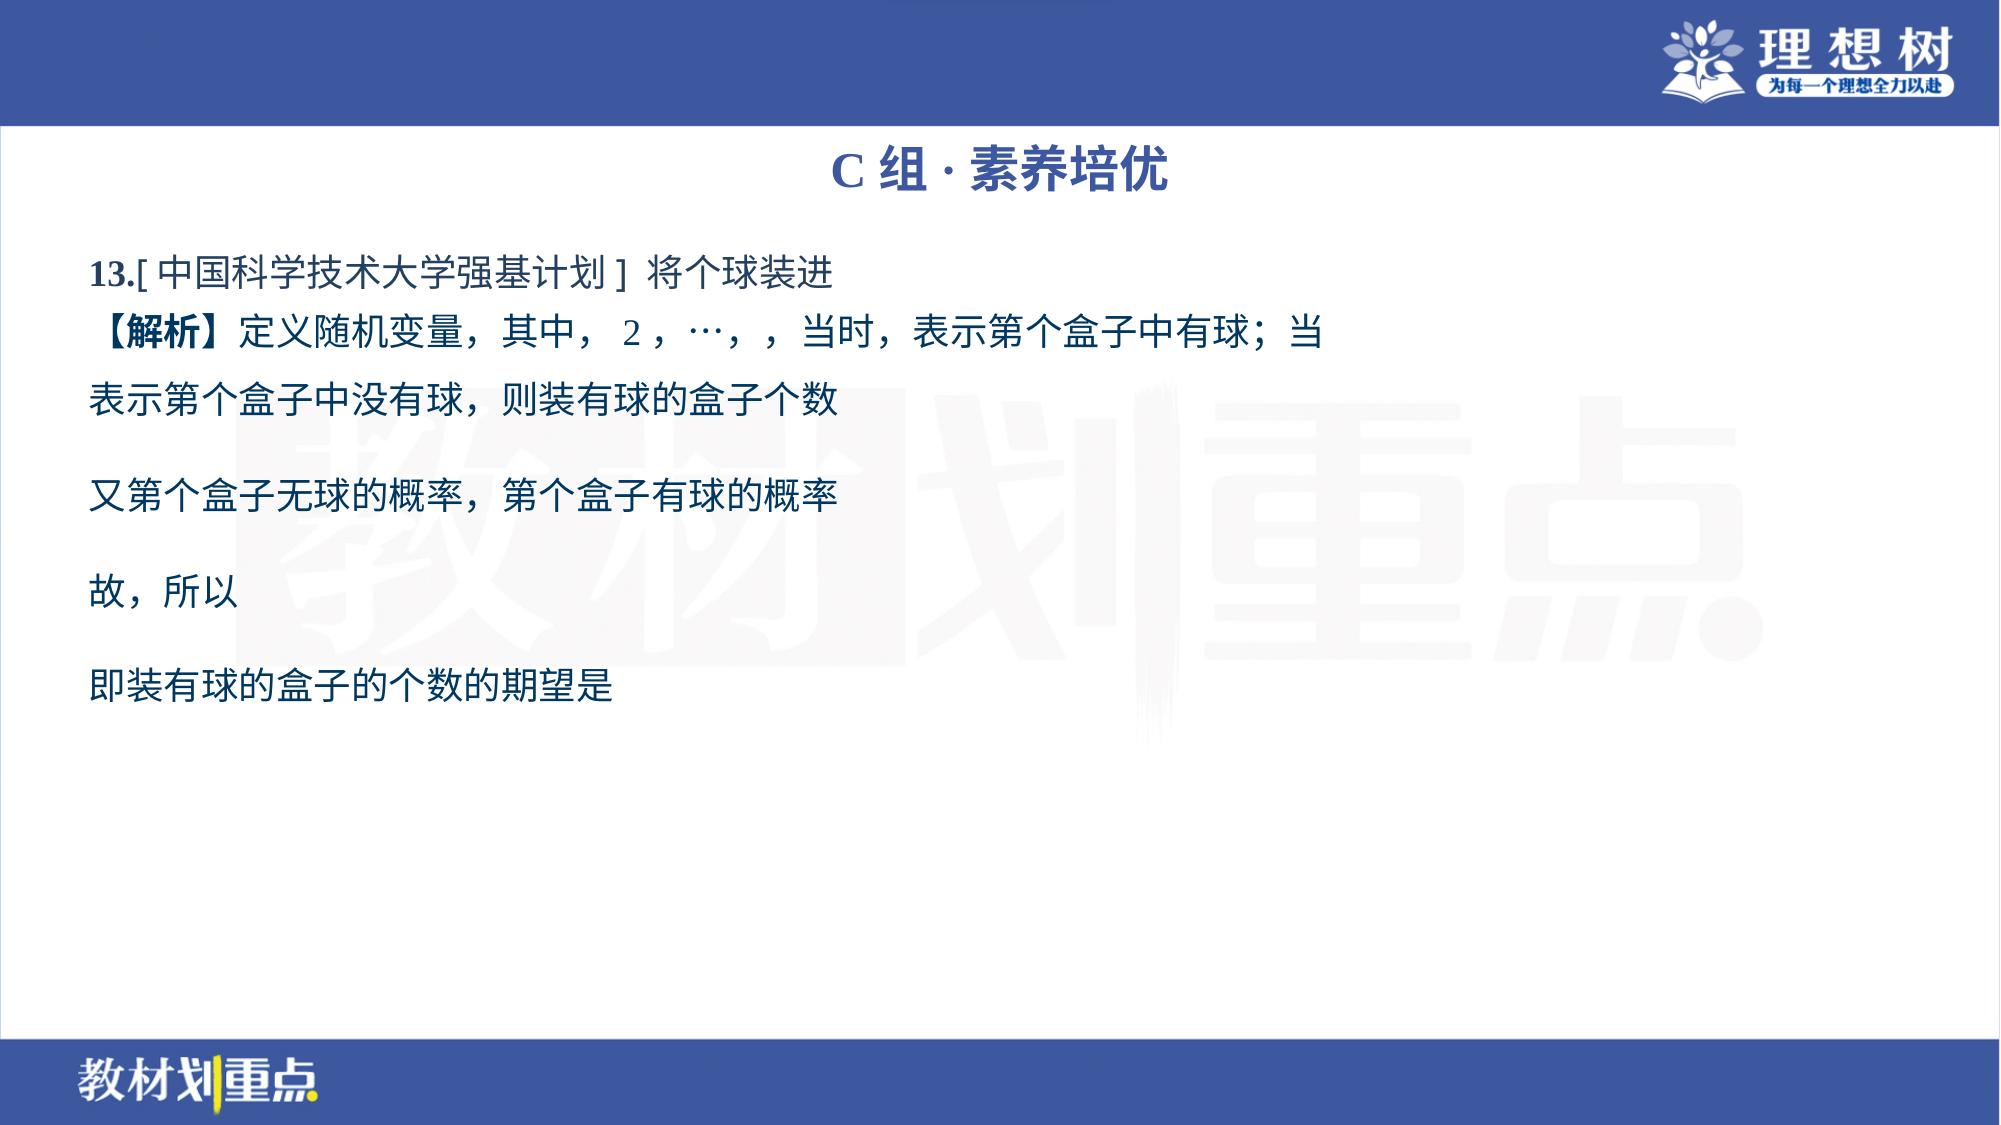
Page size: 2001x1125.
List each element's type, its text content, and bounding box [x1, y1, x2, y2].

text_box C组·素养培优 [88, 135, 1911, 196]
picture [0, 0, 2000, 1125]
